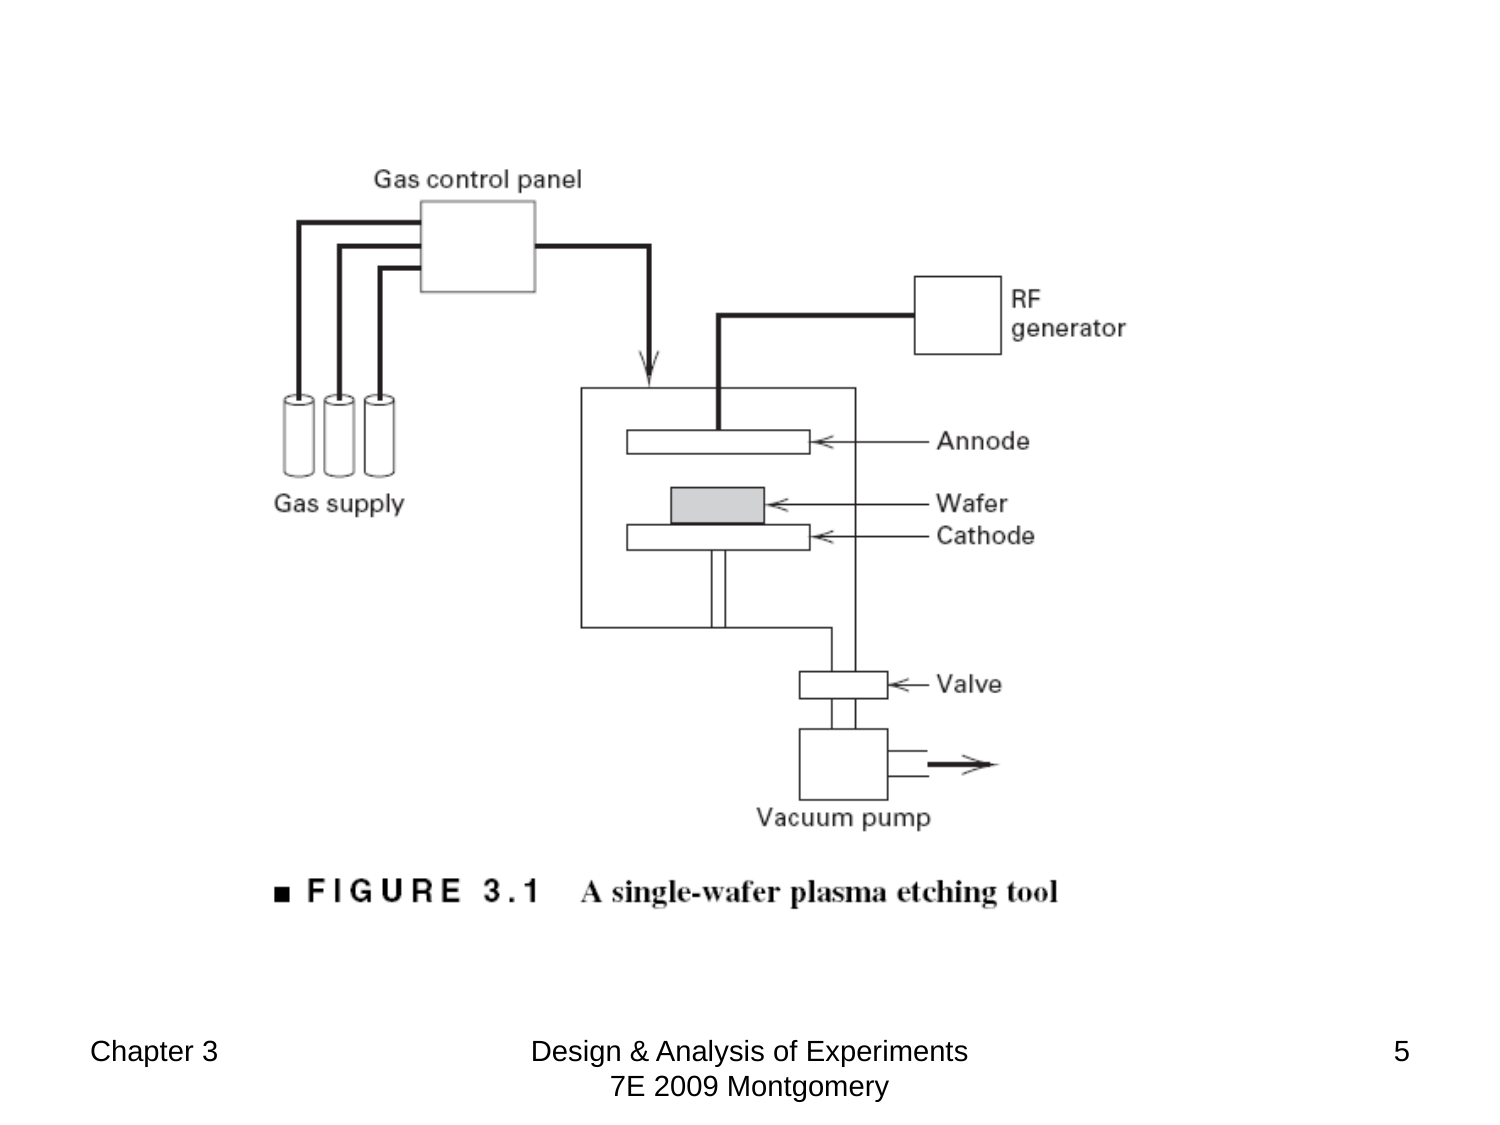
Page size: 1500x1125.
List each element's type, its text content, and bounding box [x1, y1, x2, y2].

slide_number 5 [1074, 1024, 1426, 1103]
slide_number Chapter 3 [74, 1024, 426, 1103]
footer Design & Analysis of Experiments 7E 2009 Montgomery [512, 1024, 988, 1103]
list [74, 140, 1426, 919]
